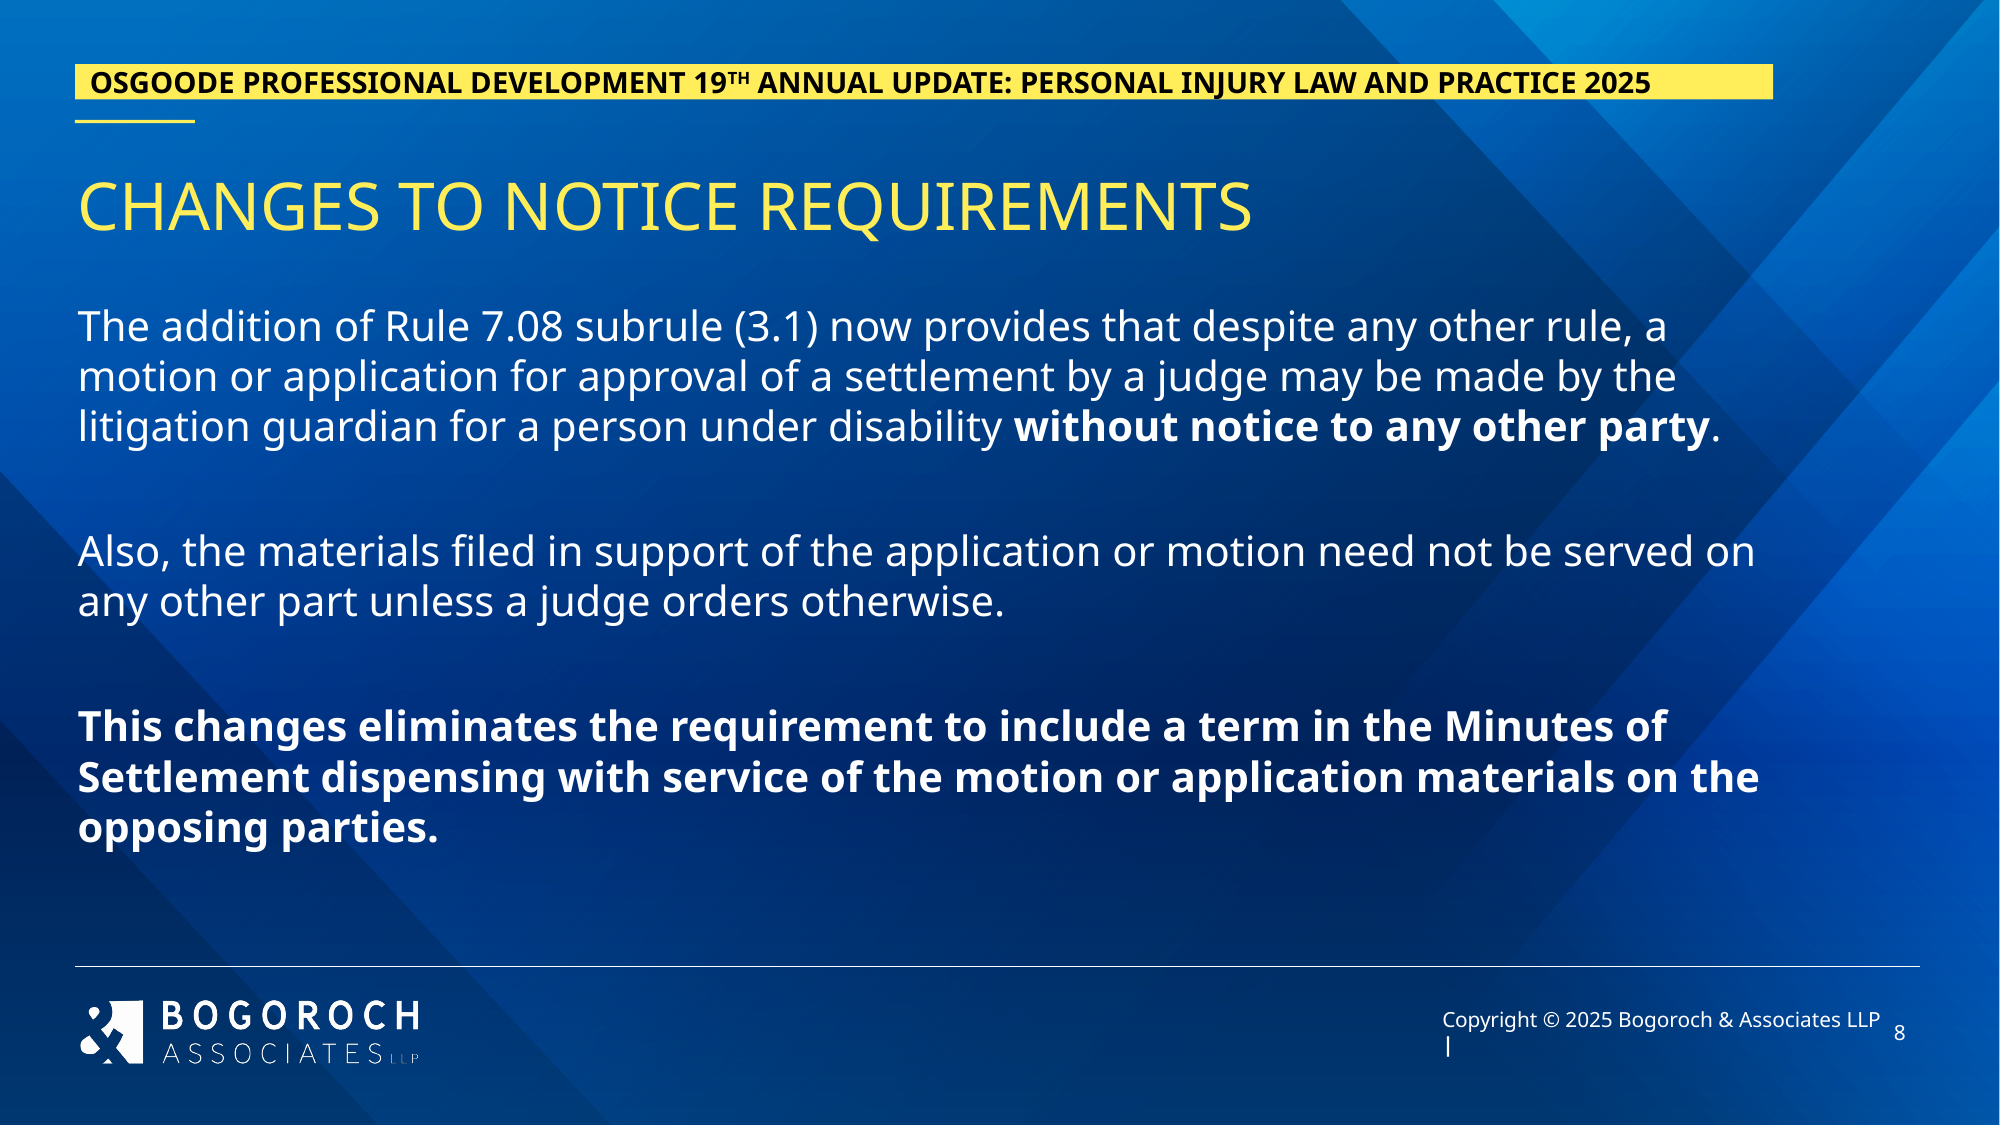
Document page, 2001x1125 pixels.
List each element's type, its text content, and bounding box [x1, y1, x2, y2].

list The addition of Rule 7.08 subrule (3.1) now provides that despite any other rule, a motion or application for approval of a settlement by a judge may be made by the litigation guardian for a person under disability without notice to any other party. Also, the materials filed in support of the application or motion need not be served on any other part unless a judge orders otherwise. This changes eliminates the requirement to include a term in the Minutes of Settlement dispensing with service of the motion or application materials on the opposing parties. [77, 292, 1836, 921]
title CHANGES TO NOTICE REQUIREMENTS [77, 165, 1803, 253]
picture [0, 0, 2000, 1125]
